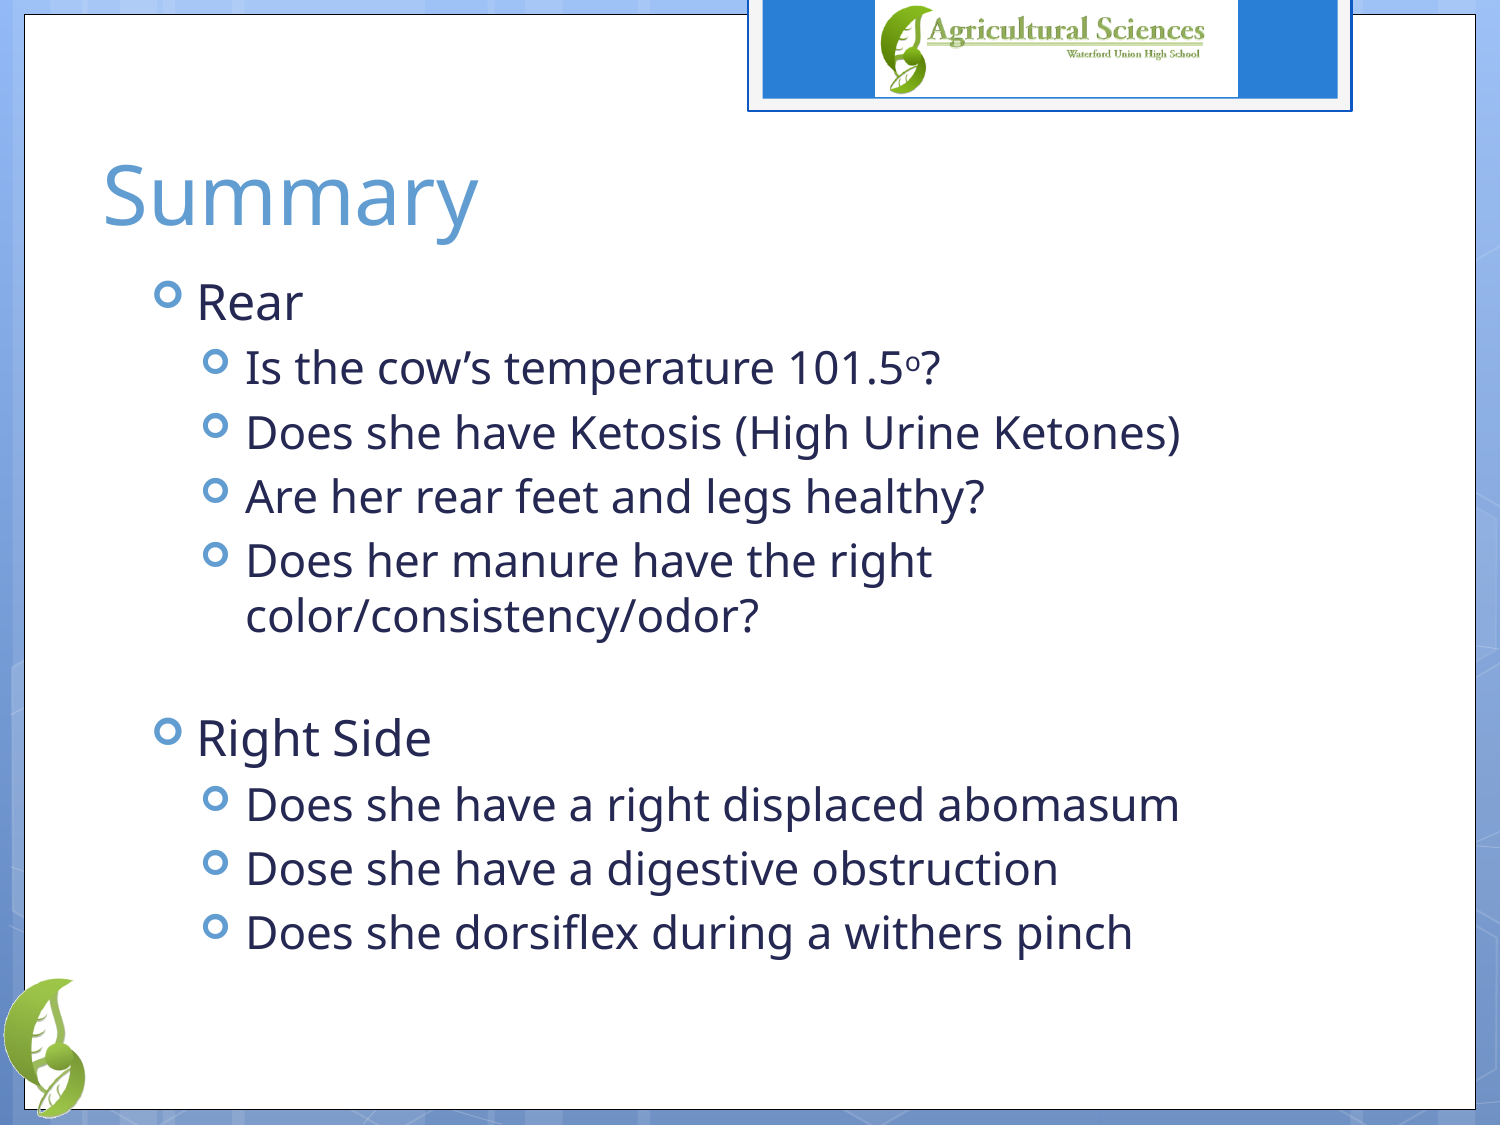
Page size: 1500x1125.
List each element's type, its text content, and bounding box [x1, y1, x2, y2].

list Rear Is the cow’s temperature 101.5o? Does she have Ketosis (High Urine Ketones) Are her rear feet and legs healthy? Does her manure have the right color/consistency/odor? Right Side Does she have a right displaced abomasum Dose she have a digestive obstruction Does she dorsiflex during a withers pinch [125, 262, 1388, 1000]
picture [0, 968, 138, 1125]
picture [875, 0, 1238, 97]
title Summary [87, 112, 1400, 250]
